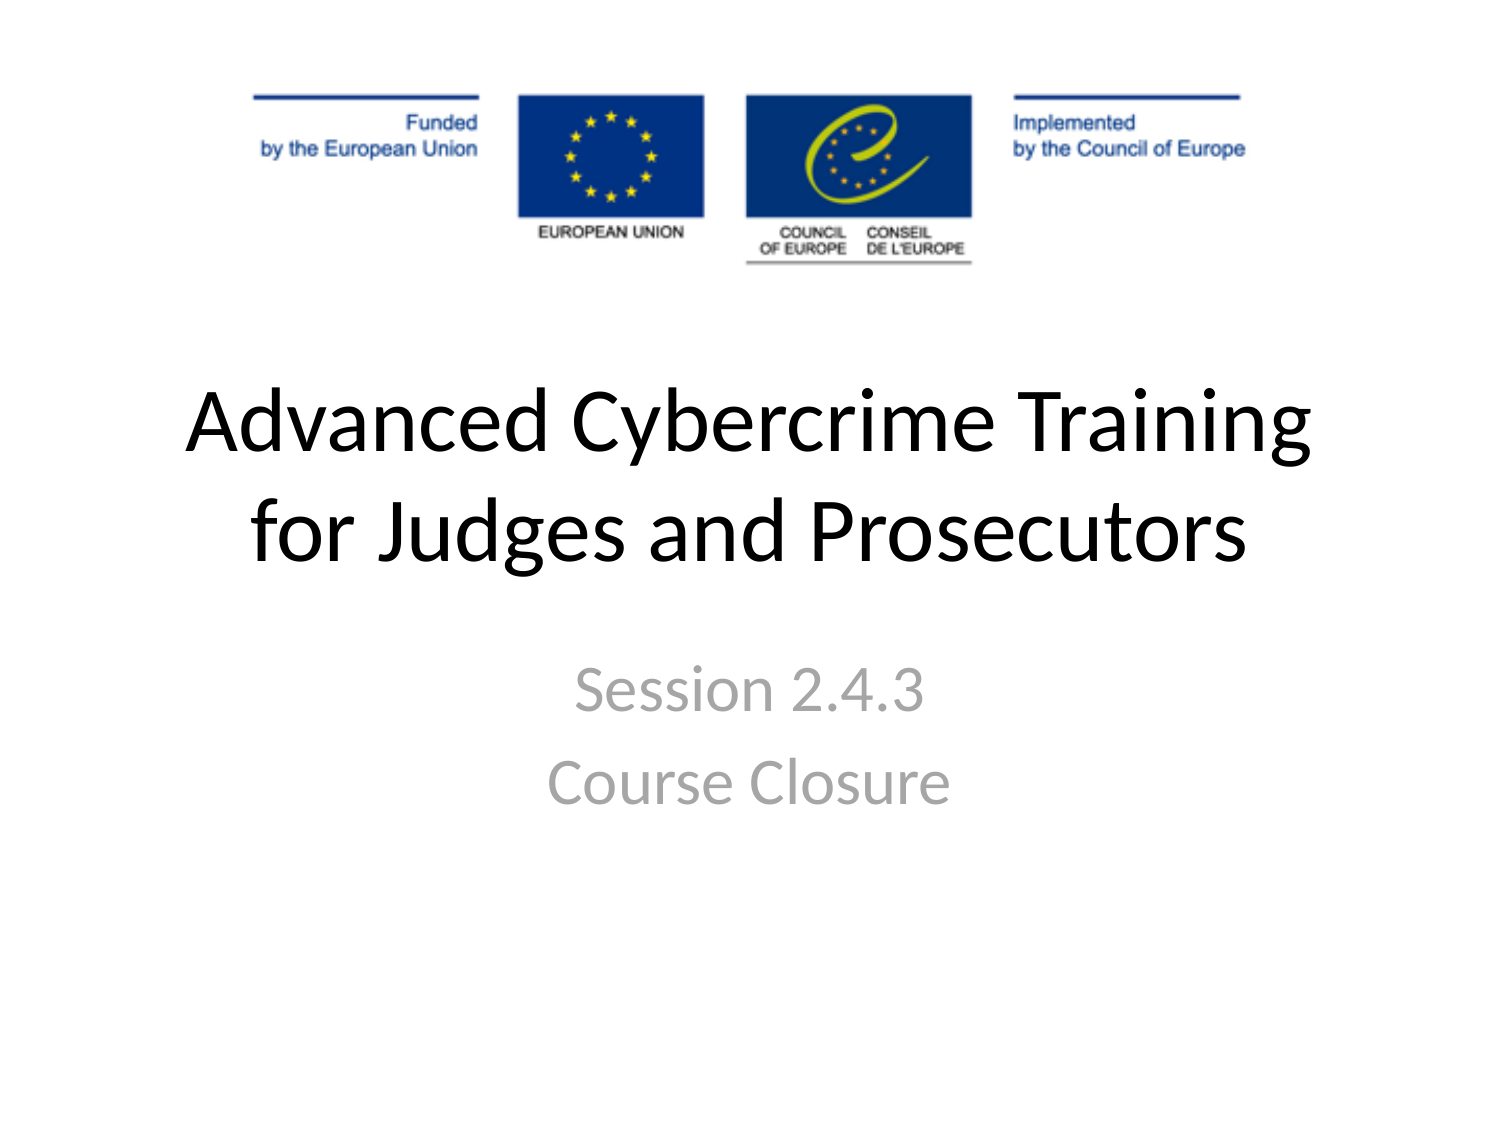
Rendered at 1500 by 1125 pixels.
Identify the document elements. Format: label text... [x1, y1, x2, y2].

title Advanced Cybercrime Training for Judges and Prosecutors [112, 349, 1388, 591]
picture [248, 90, 1252, 273]
subtitle Session 2.4.3 Course Closure [225, 637, 1275, 925]
